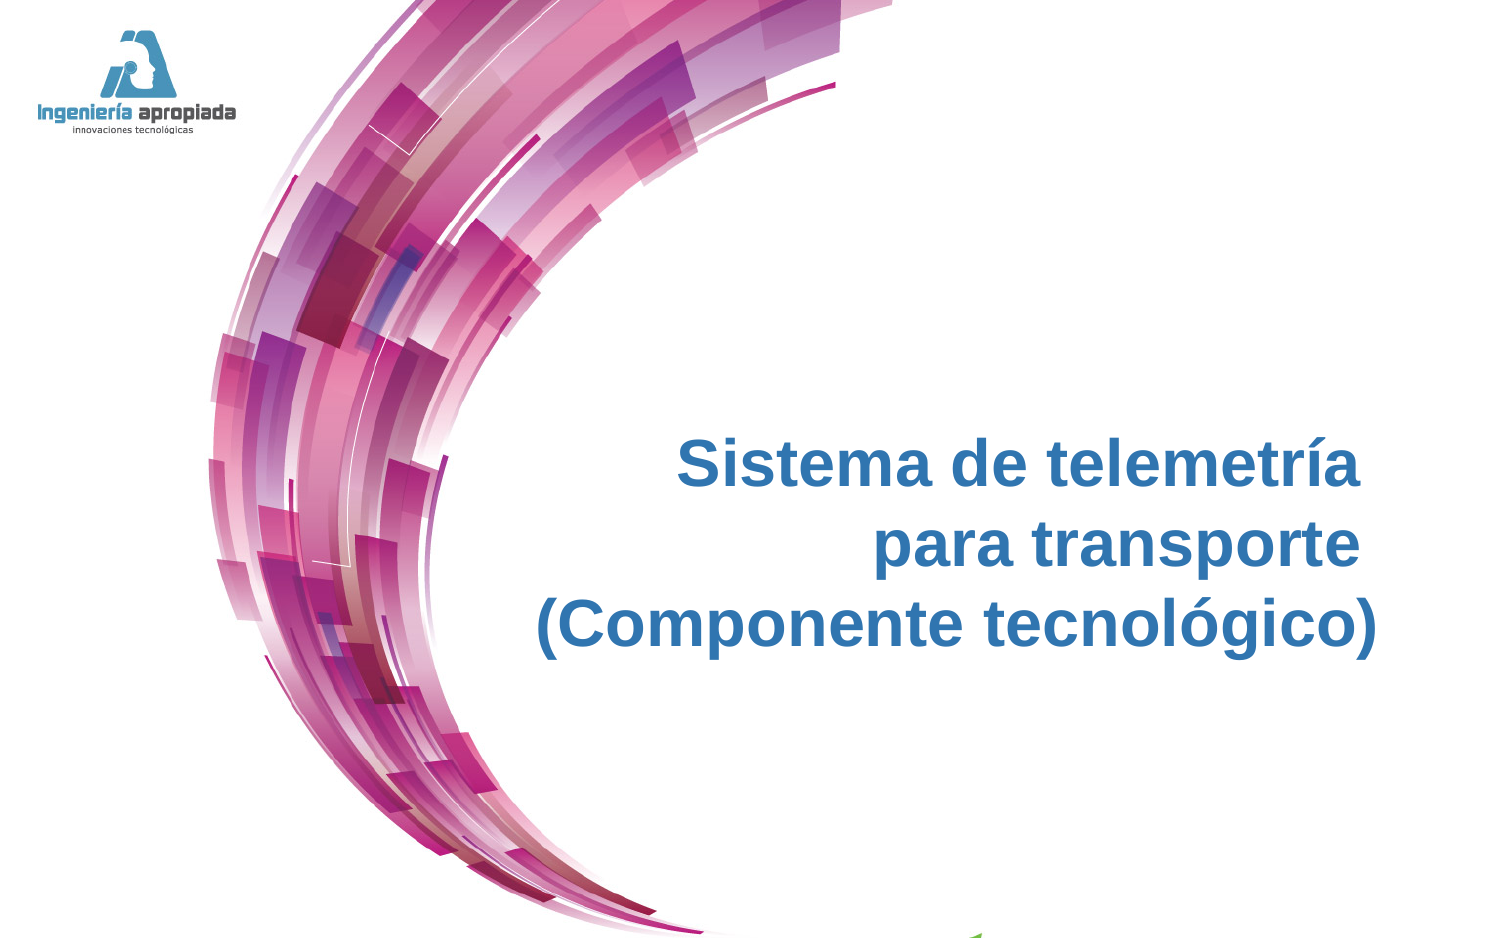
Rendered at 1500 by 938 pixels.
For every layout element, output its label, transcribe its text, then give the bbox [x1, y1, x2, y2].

picture [0, 0, 1250, 938]
text_box Sistema de telemetría para transporte (Componente tecnológico) [520, 412, 1395, 668]
